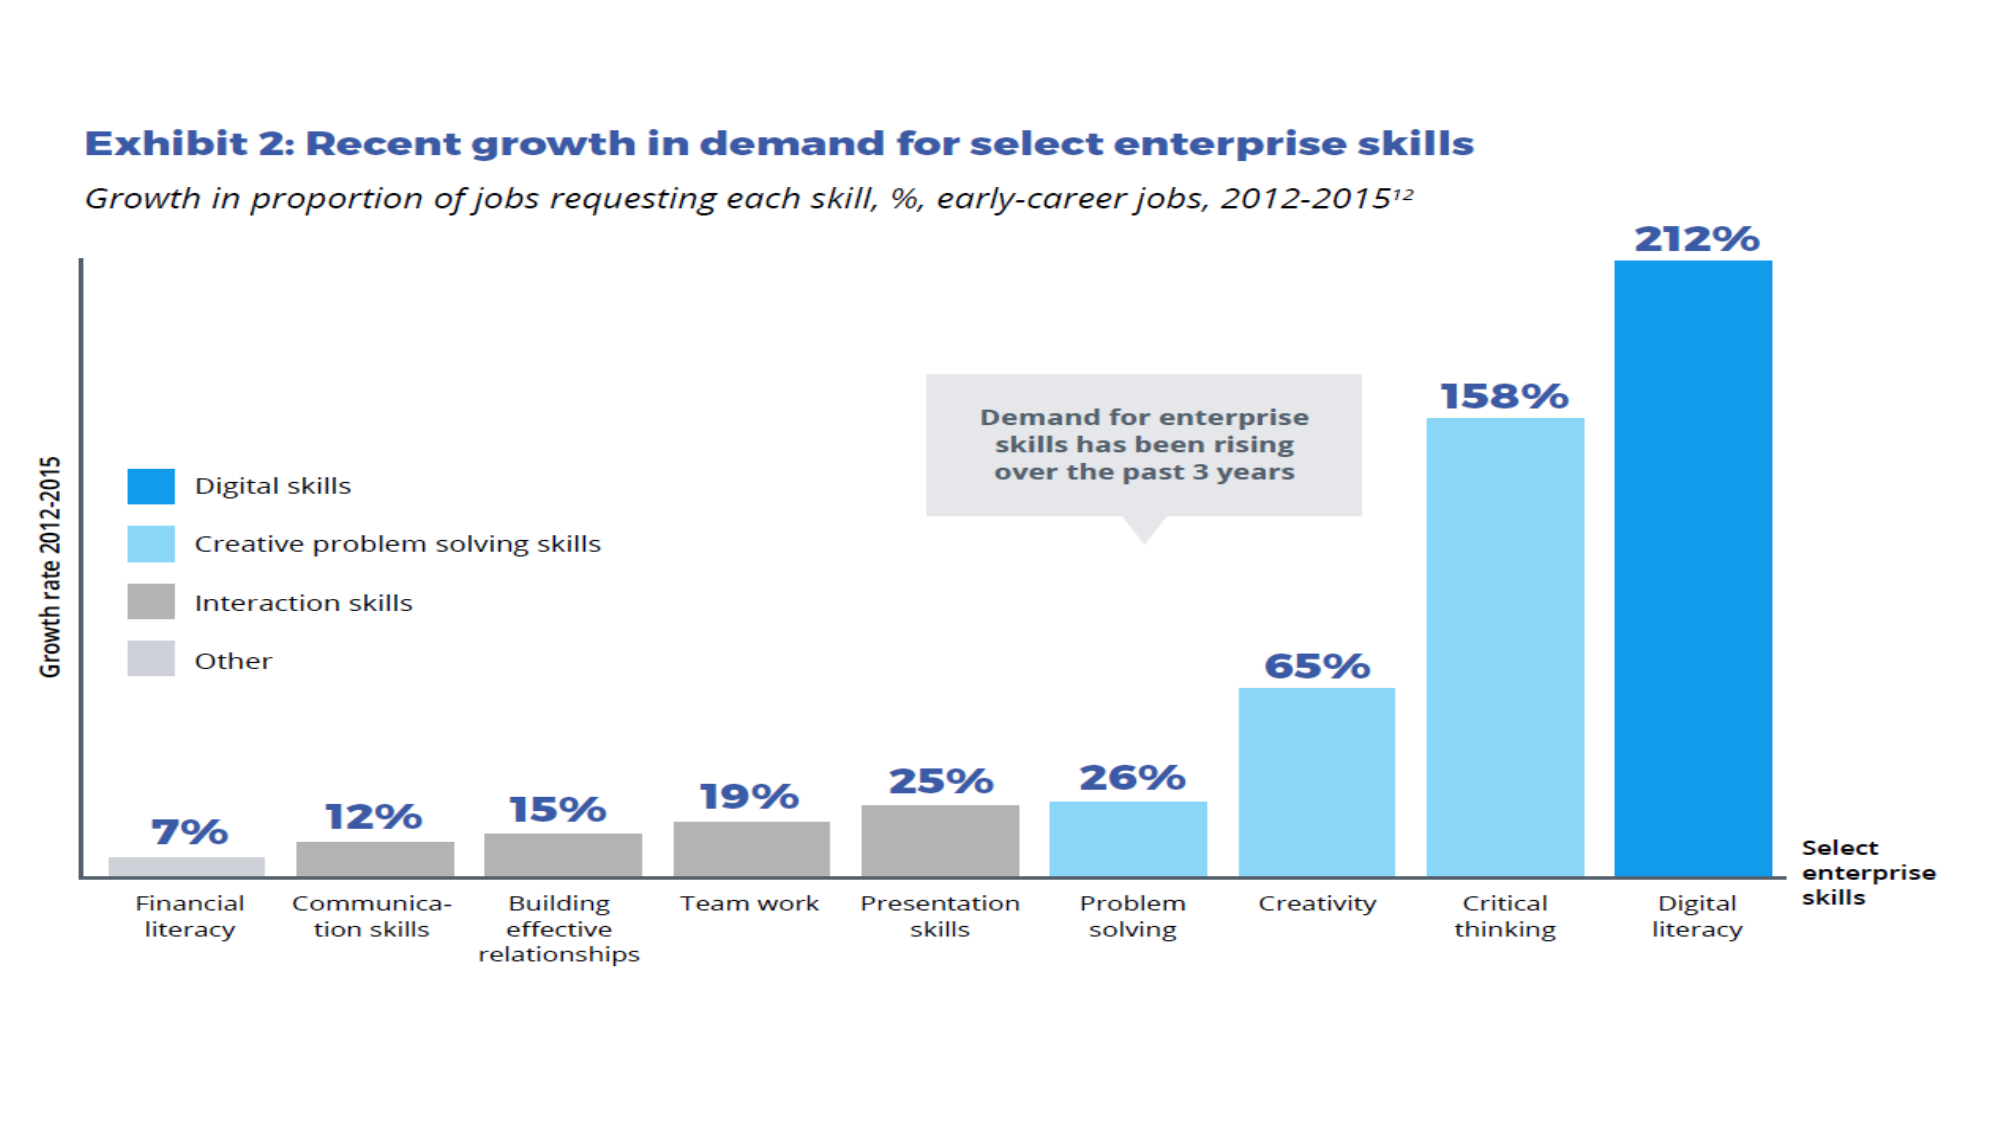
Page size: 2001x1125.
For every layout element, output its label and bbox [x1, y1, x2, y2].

picture [0, 108, 2000, 1016]
